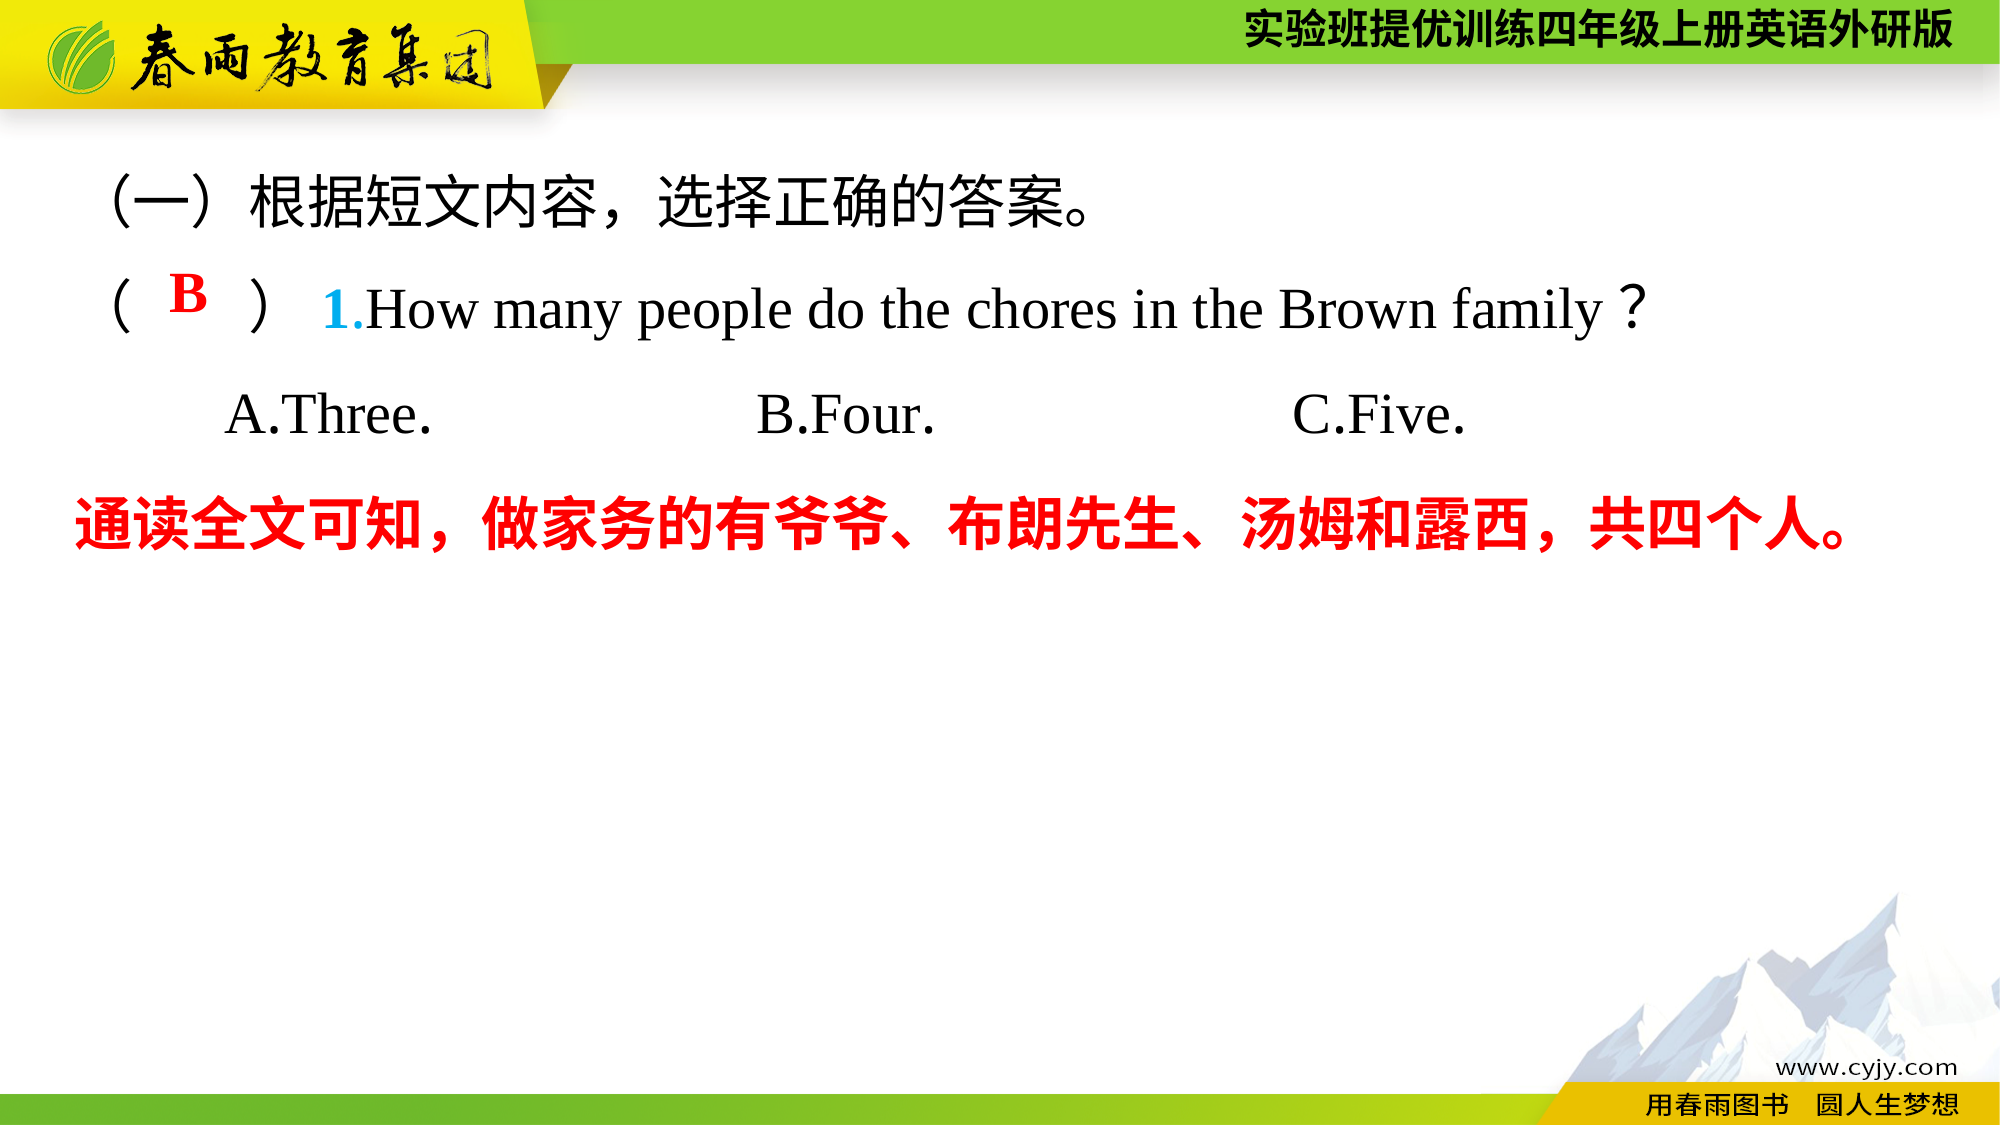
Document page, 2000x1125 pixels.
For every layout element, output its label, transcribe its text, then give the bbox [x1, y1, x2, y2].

picture [0, 0, 2000, 1125]
list （一）根据短文内容，选择正确的答案。 （ ）1.How many people do the chores in the Brown family？ A.Three. B.Four. C.Five. [59, 122, 1944, 443]
text_box 通读全文可知，做家务的有爷爷、布朗先生、汤姆和露西，共四个人。 [59, 444, 1944, 565]
text_box B [154, 246, 223, 331]
